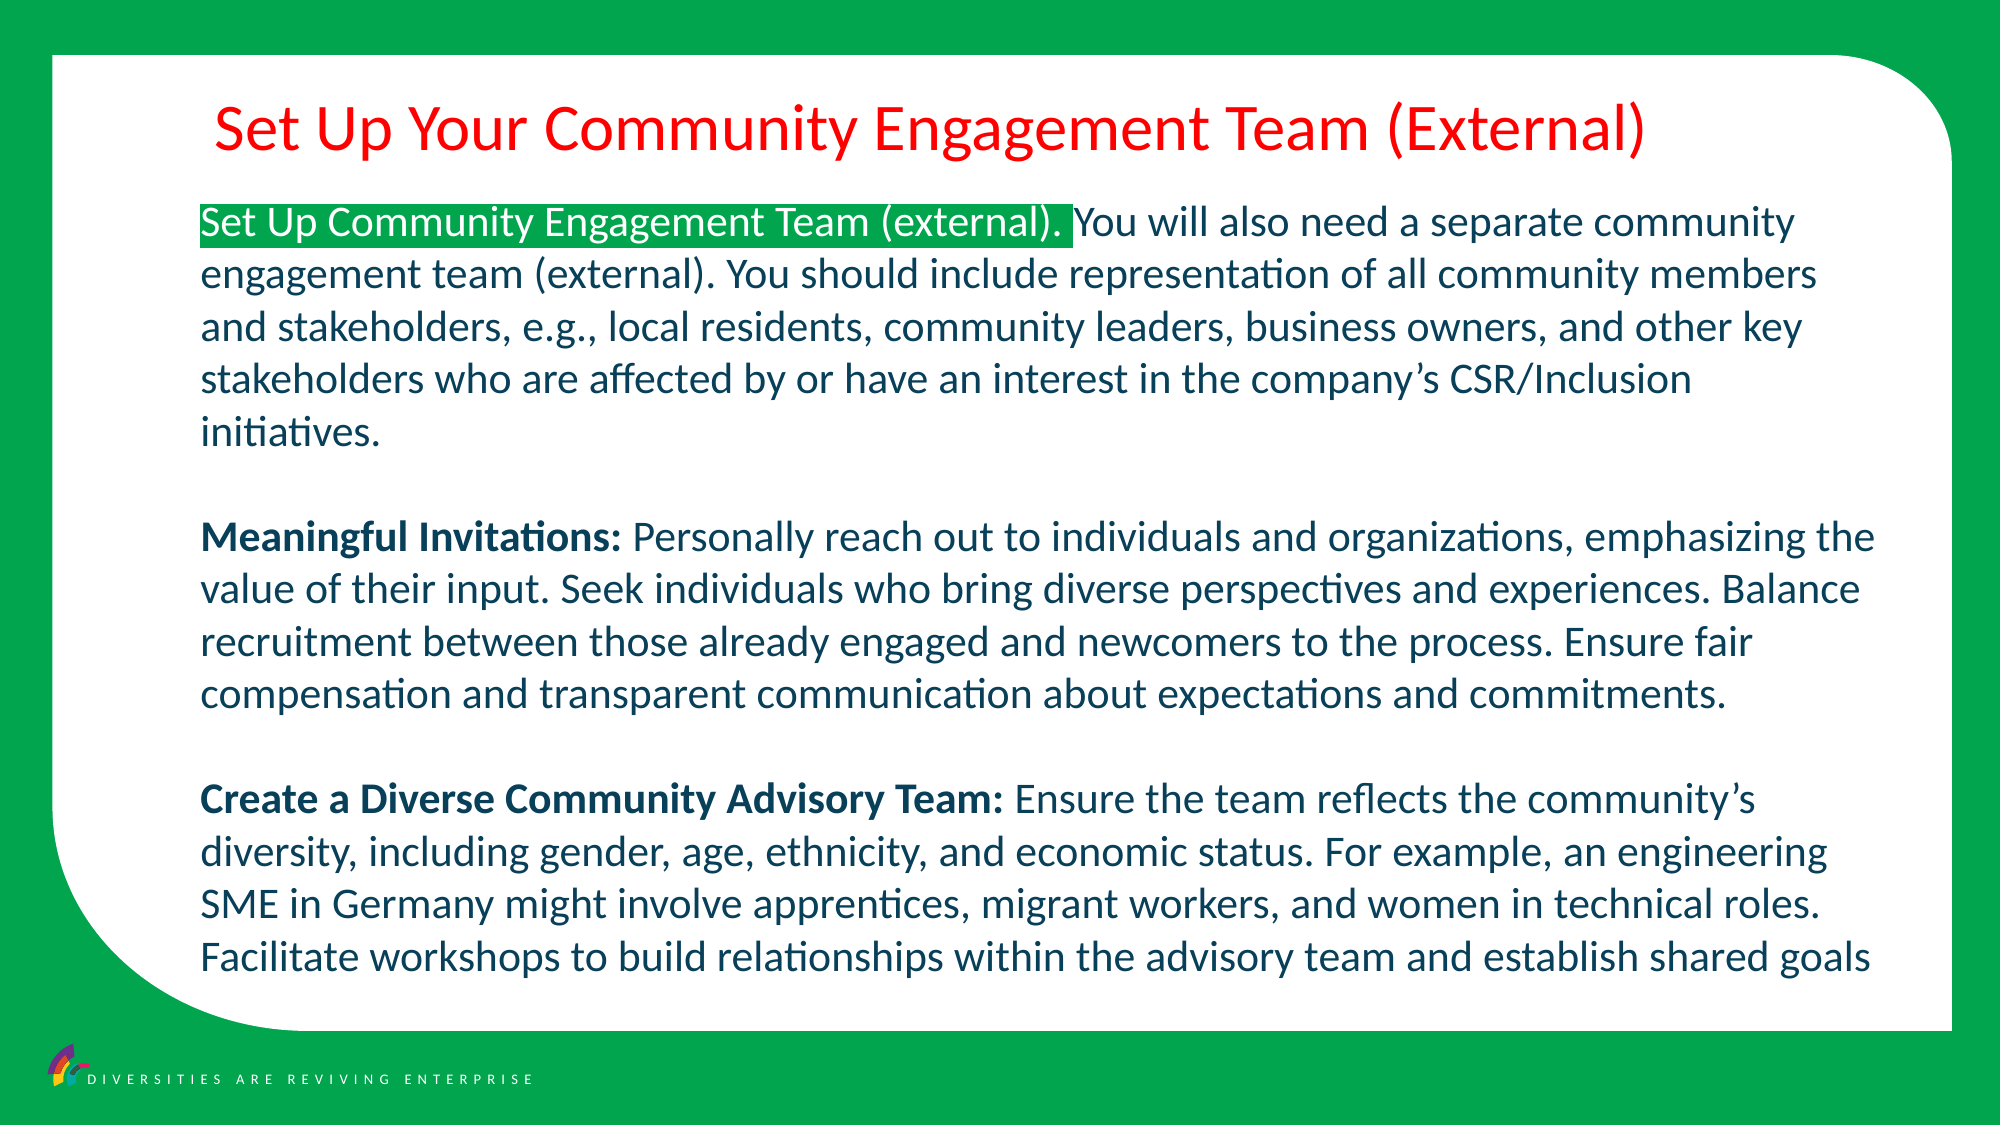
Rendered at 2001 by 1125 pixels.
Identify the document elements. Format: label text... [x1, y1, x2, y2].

list Set Up Your Community Engagement Team (External) [200, 85, 1939, 218]
list Set Up Community Engagement Team (external). You will also need a separate community engagement team (external). You should include representation of all community members and stakeholders, e.g., local residents, community leaders, business owners, and other key stakeholders who are affected by or have an interest in the company’s CSR/Inclusion initiatives. Meaningful Invitations: Personally reach out to individuals and organizations, emphasizing the value of their input. Seek individuals who bring diverse perspectives and experiences. Balance recruitment between those already engaged and newcomers to the process. Ensure fair compensation and transparent communication about expectations and commitments. Create a Diverse Community Advisory Team: Ensure the team reflects the community’s diversity, including gender, age, ethnicity, and economic status. For example, an engineering SME in Germany might involve apprentices, migrant workers, and women in technical roles. Facilitate workshops to build relationships within the advisory team and establish shared goals [185, 185, 1893, 817]
